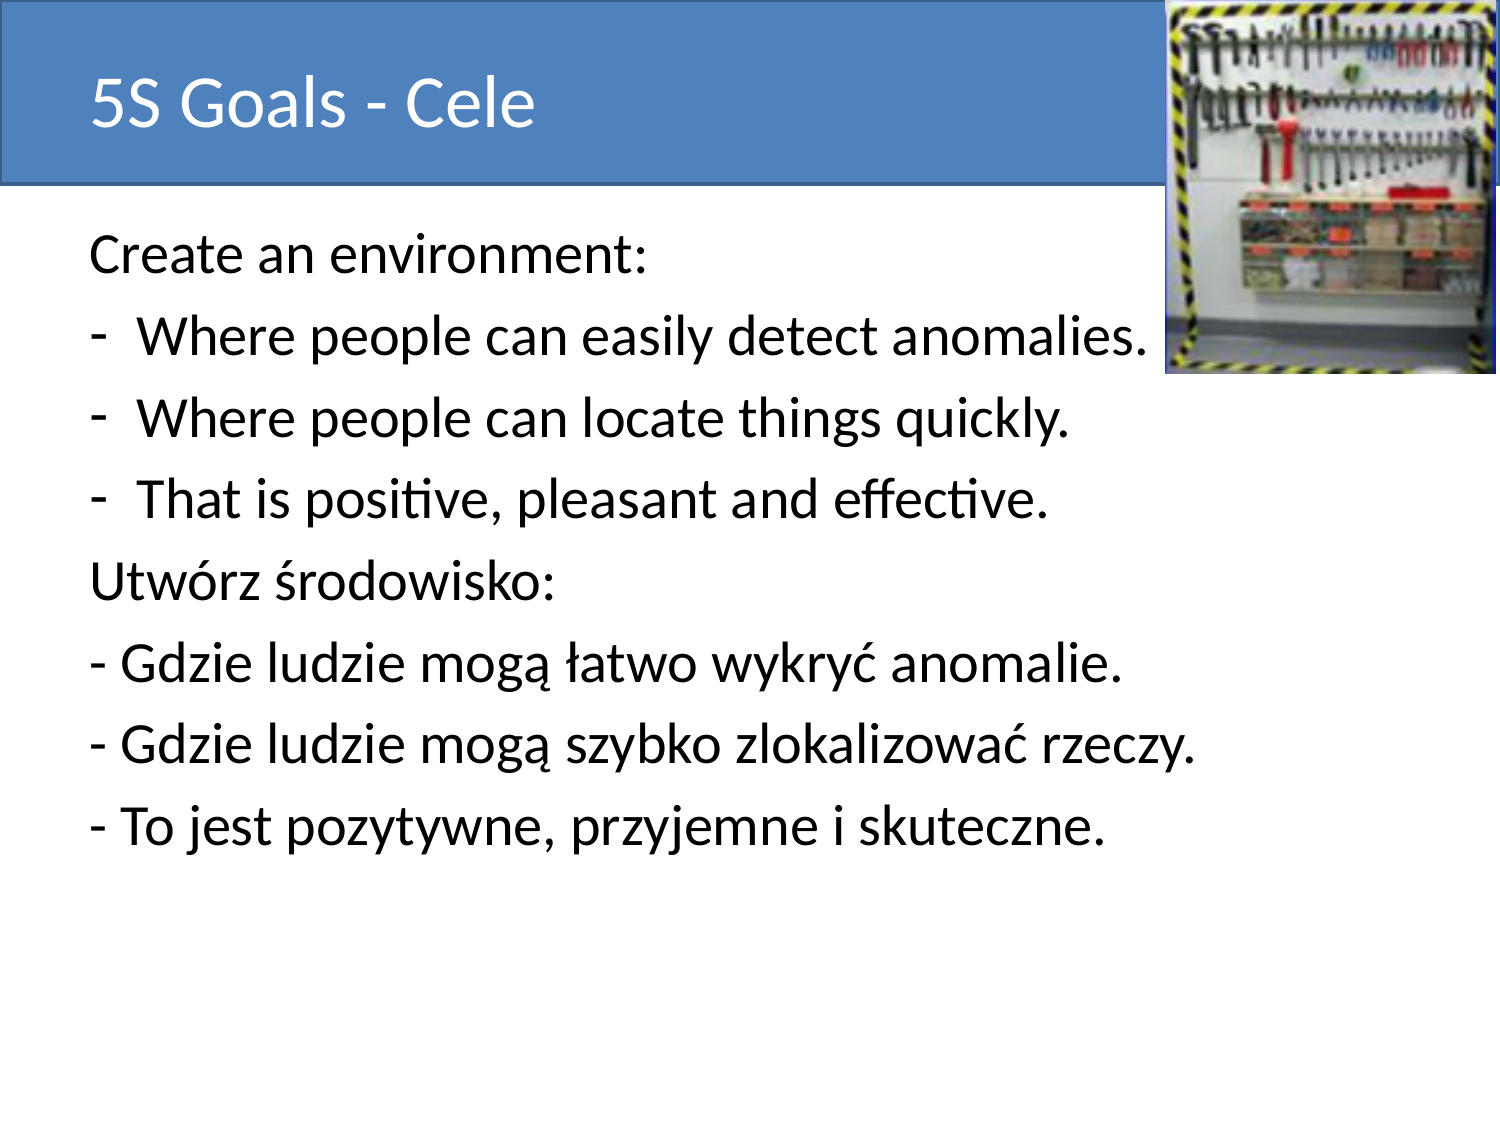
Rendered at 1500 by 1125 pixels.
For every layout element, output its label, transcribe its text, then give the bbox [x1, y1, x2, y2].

title 5S Goals - Cele [75, 45, 1159, 208]
text_box [0, 0, 1162, 186]
picture [1164, 0, 1496, 374]
list Create an environment: Where people can easily detect anomalies. Where people can locate things quickly. That is positive, pleasant and effective. Utwórz środowisko: - Gdzie ludzie mogą łatwo wykryć anomalie. - Gdzie ludzie mogą szybko zlokalizować rzeczy. - To jest pozytywne, przyjemne i skuteczne. [0, 208, 1350, 951]
